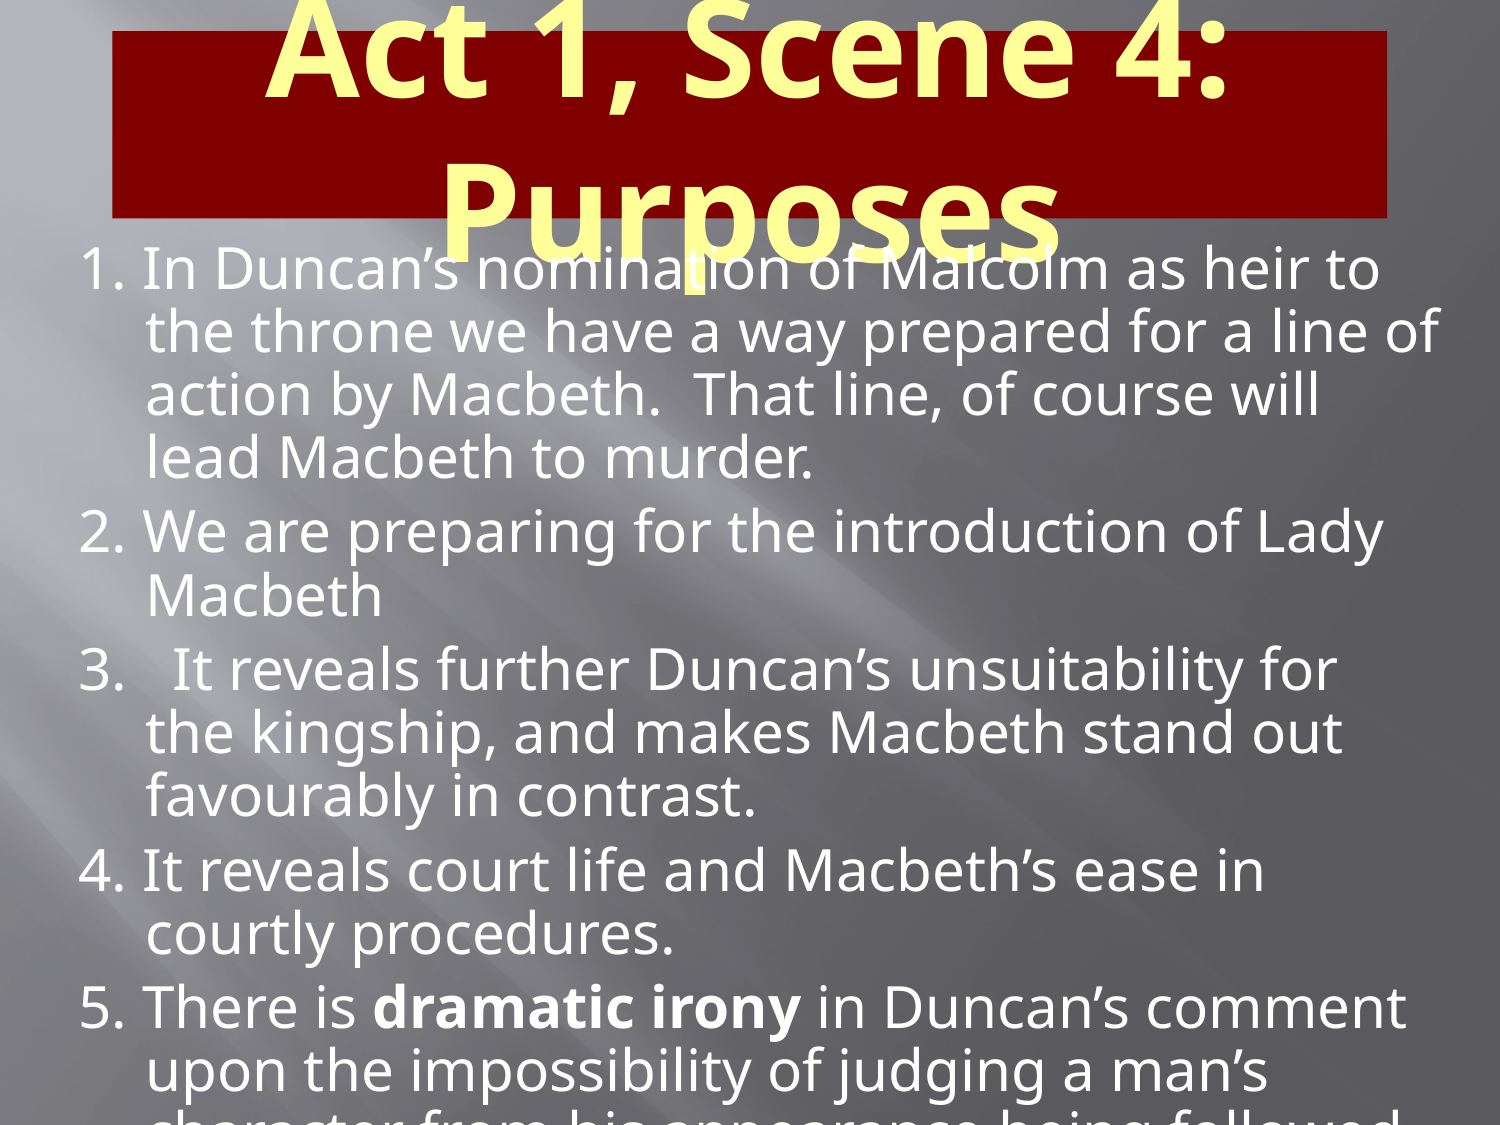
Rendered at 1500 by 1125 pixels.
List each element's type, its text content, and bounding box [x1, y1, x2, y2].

list 1. In Duncan’s nomination of Malcolm as heir to the throne we have a way prepared for a line of action by Macbeth. That line, of course will lead Macbeth to murder. 2. We are preparing for the introduction of Lady Macbeth 3. It reveals further Duncan’s unsuitability for the kingship, and makes Macbeth stand out favourably in contrast. 4. It reveals court life and Macbeth’s ease in courtly procedures. 5. There is dramatic irony in Duncan’s comment upon the impossibility of judging a man’s character from his appearance being followed by the immediate arrival of Macbeth [41, 231, 1459, 1083]
title Act 1, Scene 4: Purposes [112, 31, 1388, 219]
